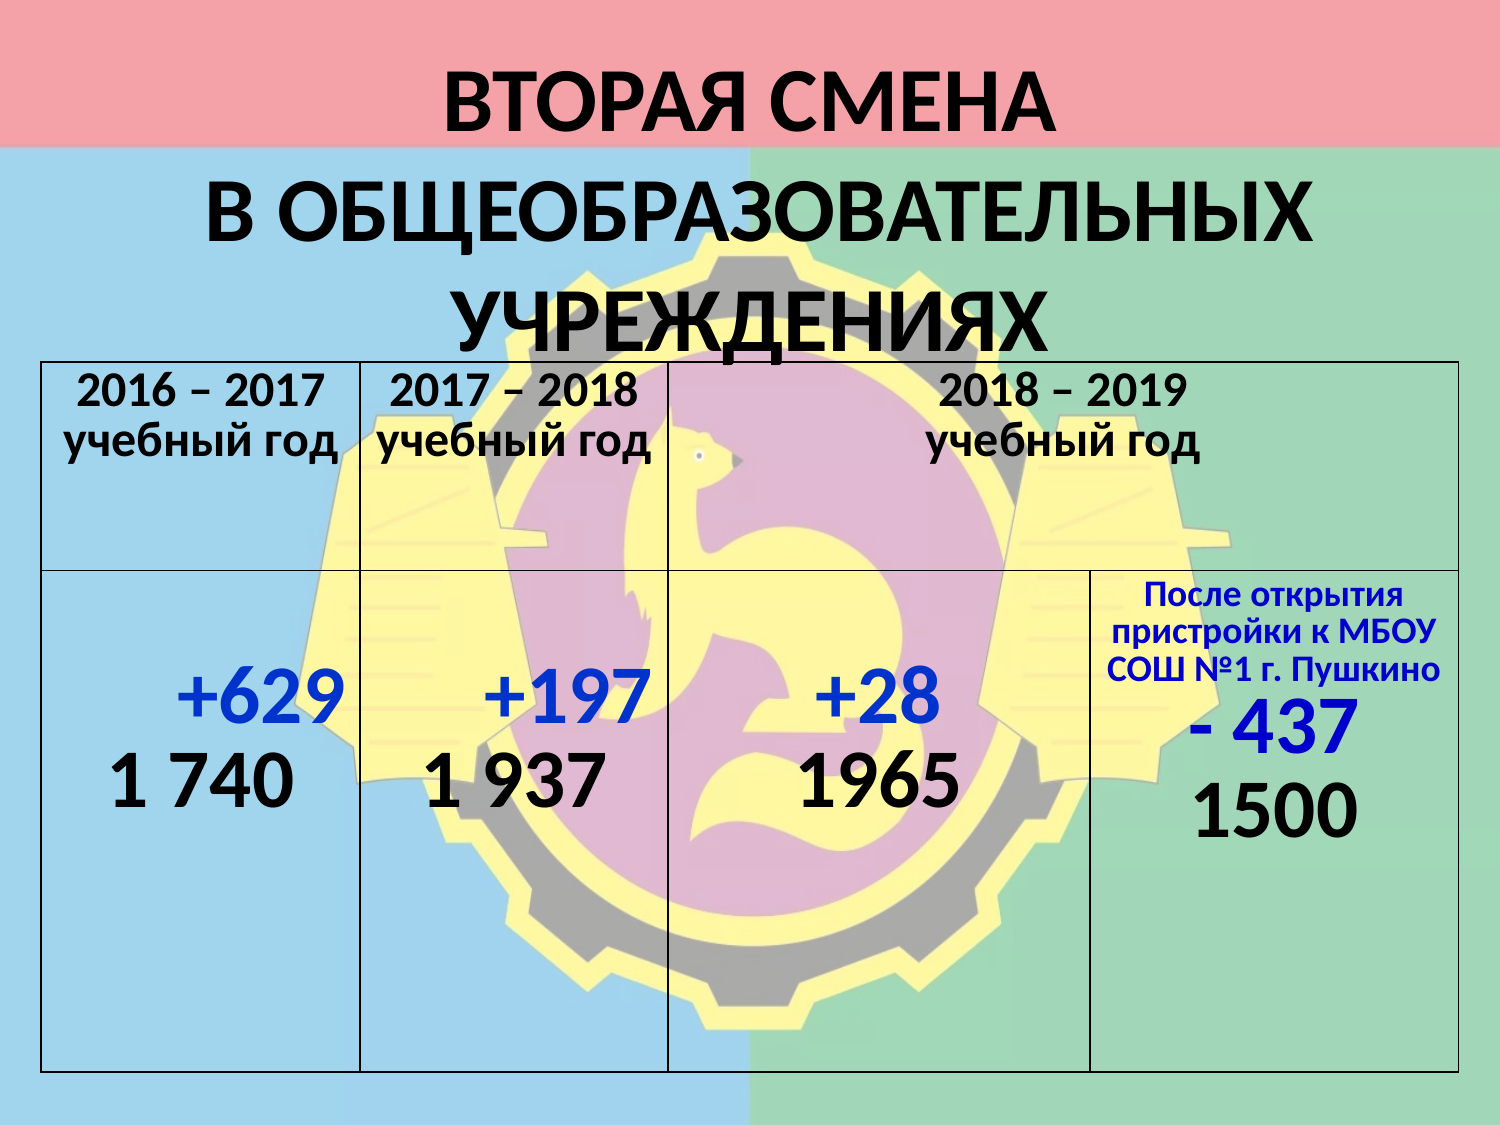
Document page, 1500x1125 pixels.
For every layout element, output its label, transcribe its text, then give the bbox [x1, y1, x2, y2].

table_header 2018 – 2019 учебный год [669, 363, 1458, 570]
table_cell +28 1965 [669, 571, 1089, 1071]
table_header 2017 – 2018 учебный год [361, 363, 667, 570]
title ВТОРАЯ СМЕНА В ОБЩЕОБРАЗОВАТЕЛЬНЫХ УЧРЕЖДЕНИЯХ [75, 0, 1425, 361]
table_header 2016 – 2017 учебный год [42, 363, 359, 570]
table_cell +197 1 937 [361, 571, 667, 1071]
table_cell После открытия пристройки к МБОУ СОШ №1 г. Пушкино - 437 1500 [1091, 571, 1458, 1071]
table_cell +629 1 740 [42, 571, 359, 1071]
